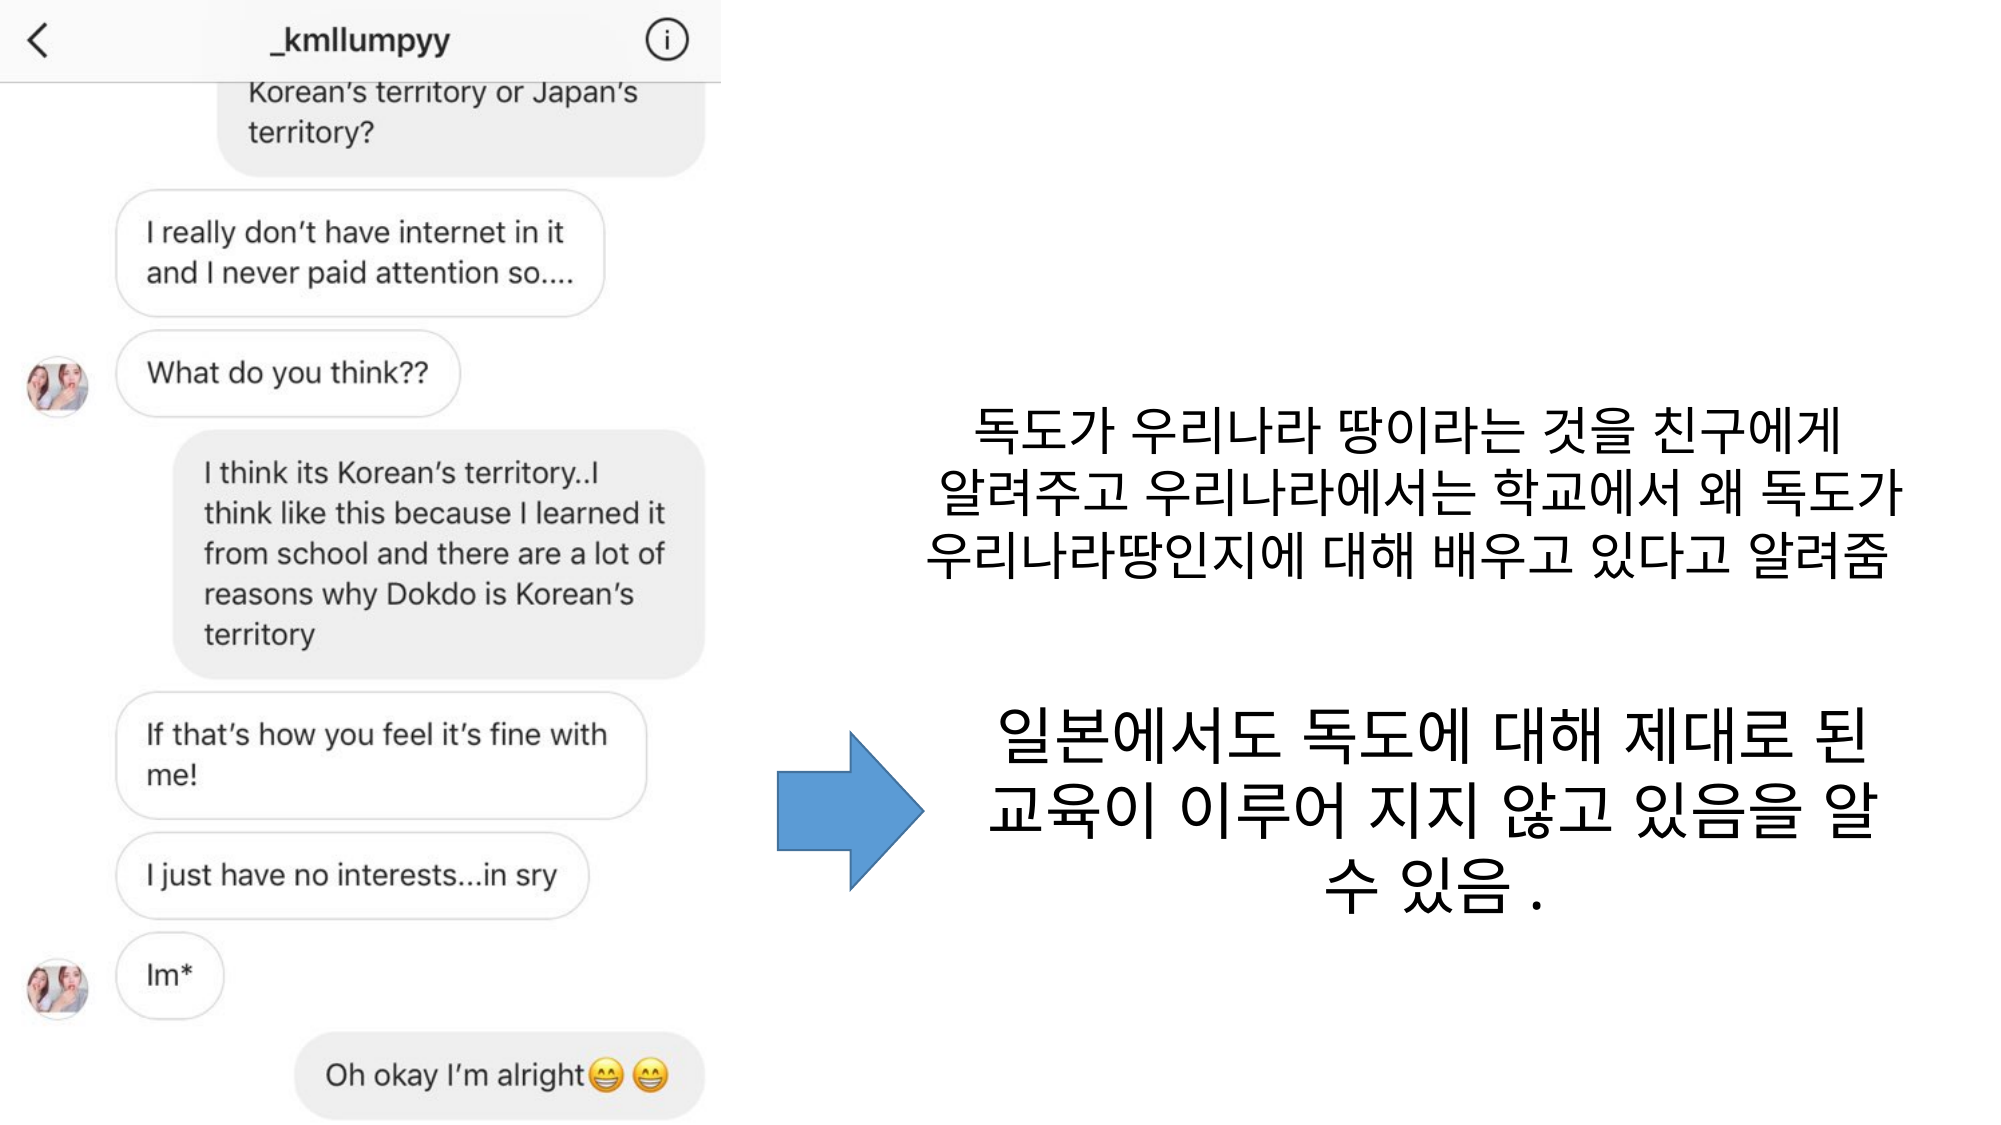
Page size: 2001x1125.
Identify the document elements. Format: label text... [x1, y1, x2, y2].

text_box [776, 730, 925, 892]
text_box 독도가 우리나라 땅이라는 것을 친구에게 알려주고 우리나라에서는 학교에서 왜 독도가 우리나라땅인지에 대해 배우고 있다고 알려줌 [850, 390, 1966, 593]
picture [0, 0, 721, 1125]
text_box 일본에서도 독도에 대해 제대로 된 교육이 이루어 지지 않고 있음을 알 수 있음. [941, 689, 1928, 930]
